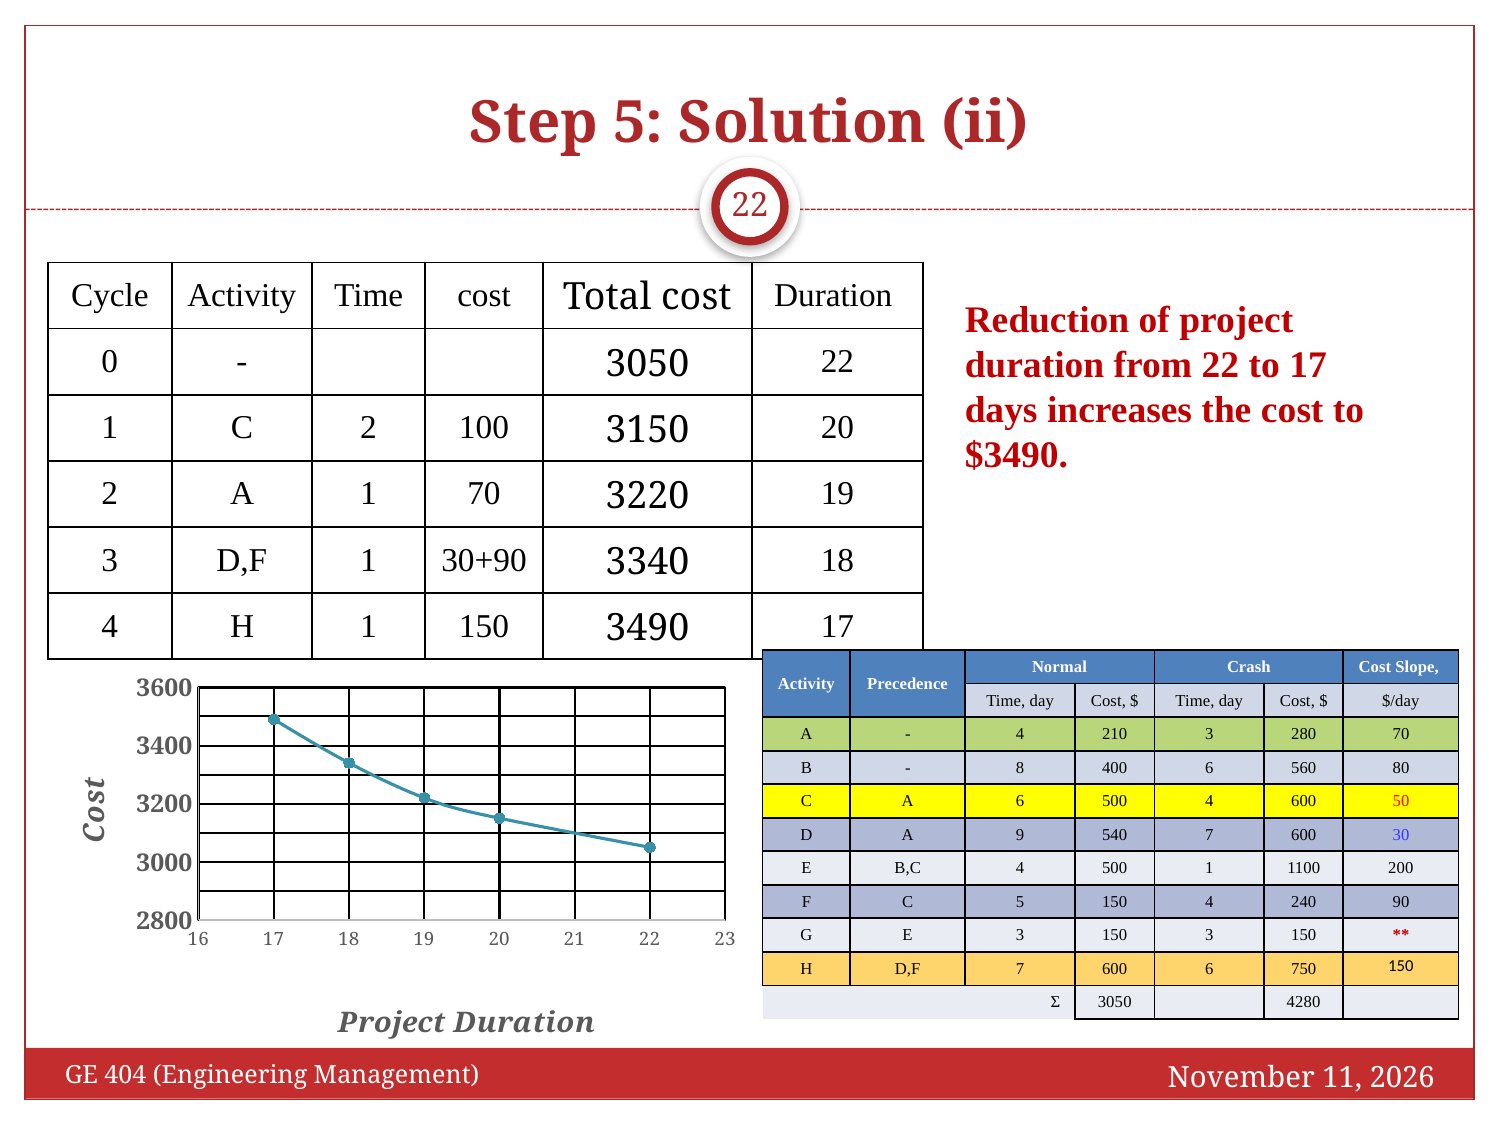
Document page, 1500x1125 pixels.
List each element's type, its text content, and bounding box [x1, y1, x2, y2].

table_cell 150 [1076, 919, 1154, 951]
table_cell D [763, 819, 849, 850]
table_cell [850, 986, 965, 1019]
table_cell 600 [1265, 819, 1342, 850]
table_cell - [851, 718, 964, 750]
table_cell $/day [1344, 684, 1458, 716]
table_cell 6 [966, 785, 1074, 817]
table_cell [426, 329, 542, 394]
table_cell 3 [966, 919, 1074, 951]
table_header Total cost [544, 263, 751, 328]
table_header Precedence [851, 651, 964, 716]
table_cell H [173, 594, 311, 658]
table_cell 2 [313, 396, 424, 460]
title Step 5: Solution (ii) [49, 37, 1450, 162]
table_cell D,F [851, 953, 964, 985]
table_header Crash [1155, 651, 1342, 683]
table_cell 6 [1155, 953, 1263, 985]
table_cell 150 [1076, 886, 1154, 917]
footer GE 404 (Engineering Management) [50, 1060, 638, 1112]
table_cell 150 [426, 594, 542, 658]
table_cell B [763, 752, 849, 783]
table_cell 4 [966, 852, 1074, 884]
table_cell 750 [1265, 953, 1342, 985]
table_cell 3 [1155, 919, 1263, 951]
table_cell H [763, 953, 849, 985]
table_cell 2 [49, 462, 171, 526]
table_cell Cost, $ [1076, 684, 1154, 716]
table_cell 80 [1344, 752, 1458, 783]
table_cell 5 [966, 886, 1074, 917]
table_header Cycle [49, 263, 171, 328]
table_cell C [763, 785, 849, 817]
table_cell 1 [313, 528, 424, 592]
table_cell E [763, 852, 849, 884]
table_cell 600 [1265, 785, 1342, 817]
table_cell 150 [1265, 919, 1342, 951]
table_cell 3220 [544, 462, 751, 526]
table_cell [1155, 986, 1263, 1018]
table_cell [1344, 986, 1458, 1018]
table_cell 20 [753, 396, 922, 460]
table_header Activity [763, 651, 849, 716]
table_cell 4280 [1265, 986, 1342, 1018]
table_cell 3340 [544, 528, 751, 592]
table_header Activity [173, 263, 311, 328]
table_cell F [763, 886, 849, 917]
text_box Reduction of project duration from 22 to 17 days increases the cost to $3490. [949, 287, 1413, 483]
table_cell 17 [753, 594, 922, 658]
table_cell 150 [1344, 953, 1458, 985]
table_cell [313, 329, 424, 394]
table_cell 6 [1155, 752, 1263, 783]
table_cell 3150 [544, 396, 751, 460]
table_cell 90 [1344, 886, 1458, 917]
table_cell - [173, 329, 311, 394]
table_cell 70 [426, 462, 542, 526]
table_cell 210 [1076, 718, 1154, 750]
table_cell G [763, 919, 849, 951]
table_cell D,F [173, 528, 311, 592]
table_cell 19 [753, 462, 922, 526]
table_cell 600 [1076, 953, 1154, 985]
table_header Cost Slope, [1344, 651, 1458, 683]
table_cell 8 [966, 752, 1074, 783]
table_cell Time, day [1155, 684, 1263, 716]
table_cell 3 [49, 528, 171, 592]
table_cell 7 [966, 953, 1074, 985]
table_cell [763, 986, 850, 1019]
table_cell 400 [1076, 752, 1154, 783]
table_cell A [851, 819, 964, 850]
table_cell A [763, 718, 849, 750]
table_cell 1 [313, 594, 424, 658]
table_cell Cost, $ [1265, 684, 1342, 716]
table_cell 1 [313, 462, 424, 526]
table_cell 50 [1344, 785, 1458, 817]
table_header Normal [966, 651, 1154, 683]
table_cell 18 [753, 528, 922, 592]
table_cell 9 [966, 819, 1074, 850]
table_cell 500 [1076, 785, 1154, 817]
table_cell 560 [1265, 752, 1342, 783]
table_cell A [173, 462, 311, 526]
table_cell 100 [426, 396, 542, 460]
slide_number 22 [712, 169, 788, 243]
table_cell Σ [965, 986, 1074, 1019]
table_cell 280 [1265, 718, 1342, 750]
table_cell 30 [1344, 819, 1458, 850]
table_cell 7 [1155, 819, 1263, 850]
table_cell 4 [1155, 785, 1263, 817]
table_cell A [851, 785, 964, 817]
chart [37, 662, 751, 1051]
table_cell 540 [1076, 819, 1154, 850]
table_cell 3490 [544, 594, 751, 658]
table_cell 1100 [1265, 852, 1342, 884]
table_cell - [851, 752, 964, 783]
table_cell 3 [1155, 718, 1263, 750]
table_cell C [173, 396, 311, 460]
table_cell E [851, 919, 964, 951]
table_header Time [313, 263, 424, 328]
table_cell Time, day [966, 684, 1074, 716]
table_cell 1 [1155, 852, 1263, 884]
table_header cost [426, 263, 542, 328]
table_cell 3050 [544, 329, 751, 394]
table_cell ** [1344, 919, 1458, 951]
table_cell 22 [753, 329, 922, 394]
table_cell 0 [49, 329, 171, 394]
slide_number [950, 1050, 1450, 1111]
table_cell 4 [1155, 886, 1263, 917]
table_cell B,C [851, 852, 964, 884]
table_cell 240 [1265, 886, 1342, 917]
table_cell 200 [1344, 852, 1458, 884]
table_cell 30+90 [426, 528, 542, 592]
table_header Duration [753, 263, 922, 328]
table_cell 4 [966, 718, 1074, 750]
table_cell 4 [49, 594, 171, 658]
table_cell 70 [1344, 718, 1458, 750]
table_cell C [851, 886, 964, 917]
table_cell 1 [49, 396, 171, 460]
table_cell 3050 [1076, 986, 1154, 1018]
table_cell 500 [1076, 852, 1154, 884]
